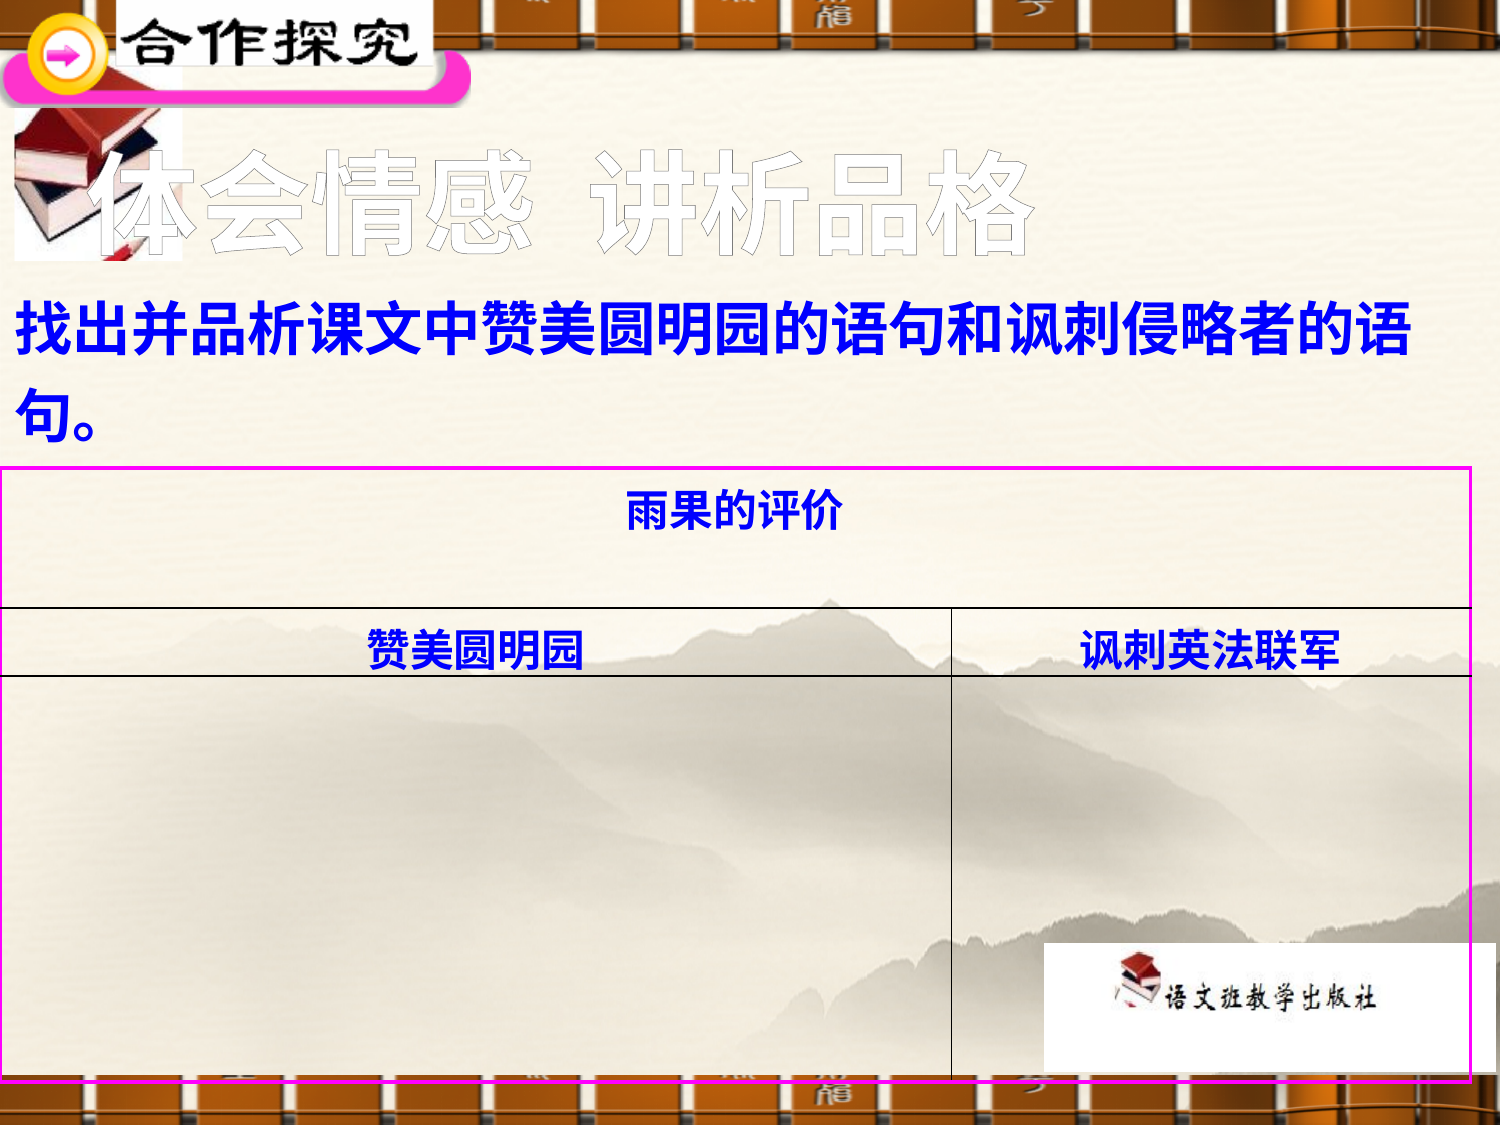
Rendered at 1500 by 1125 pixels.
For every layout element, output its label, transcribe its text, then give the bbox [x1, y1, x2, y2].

table_header 雨果的评价 [2, 470, 1469, 607]
table_cell 讽刺英法联军 [952, 609, 1469, 675]
text_box 体会情感 讲析品格 [0, 125, 1123, 276]
text_box 找出并品析课文中赞美圆明园的语句和讽刺侵略者的语句。 [0, 267, 1433, 457]
table_cell 赞美圆明园 [2, 609, 951, 675]
picture [0, 0, 1500, 1125]
table_cell [2, 677, 951, 1080]
table_cell [952, 677, 1469, 1080]
